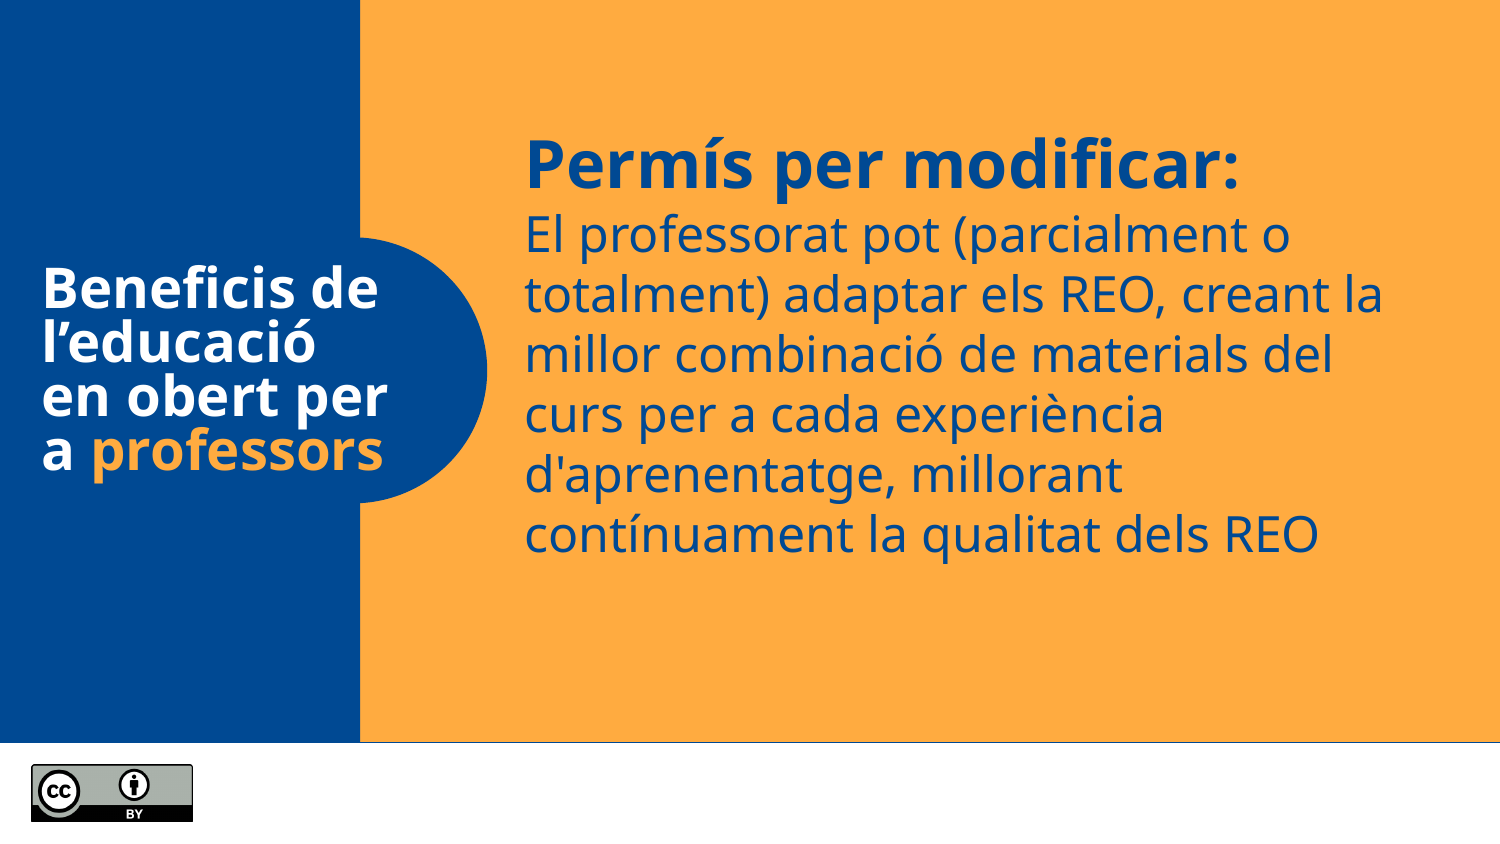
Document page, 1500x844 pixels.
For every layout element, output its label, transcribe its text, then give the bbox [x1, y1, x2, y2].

picture [31, 764, 193, 822]
text_box Beneficis de l’educació en obert per a professors [26, 250, 410, 497]
text_box [295, 237, 488, 491]
text_box Permís per modificar: El professorat pot (parcialment o totalment) adaptar els REO, creant la millor combinació de materials del curs per a cada experiència d'aprenentatge, millorant contínuament la qualitat dels REO [509, 107, 1406, 708]
text_box [311, 497, 394, 504]
text_box [0, 750, 1500, 844]
text_box [0, 0, 361, 742]
